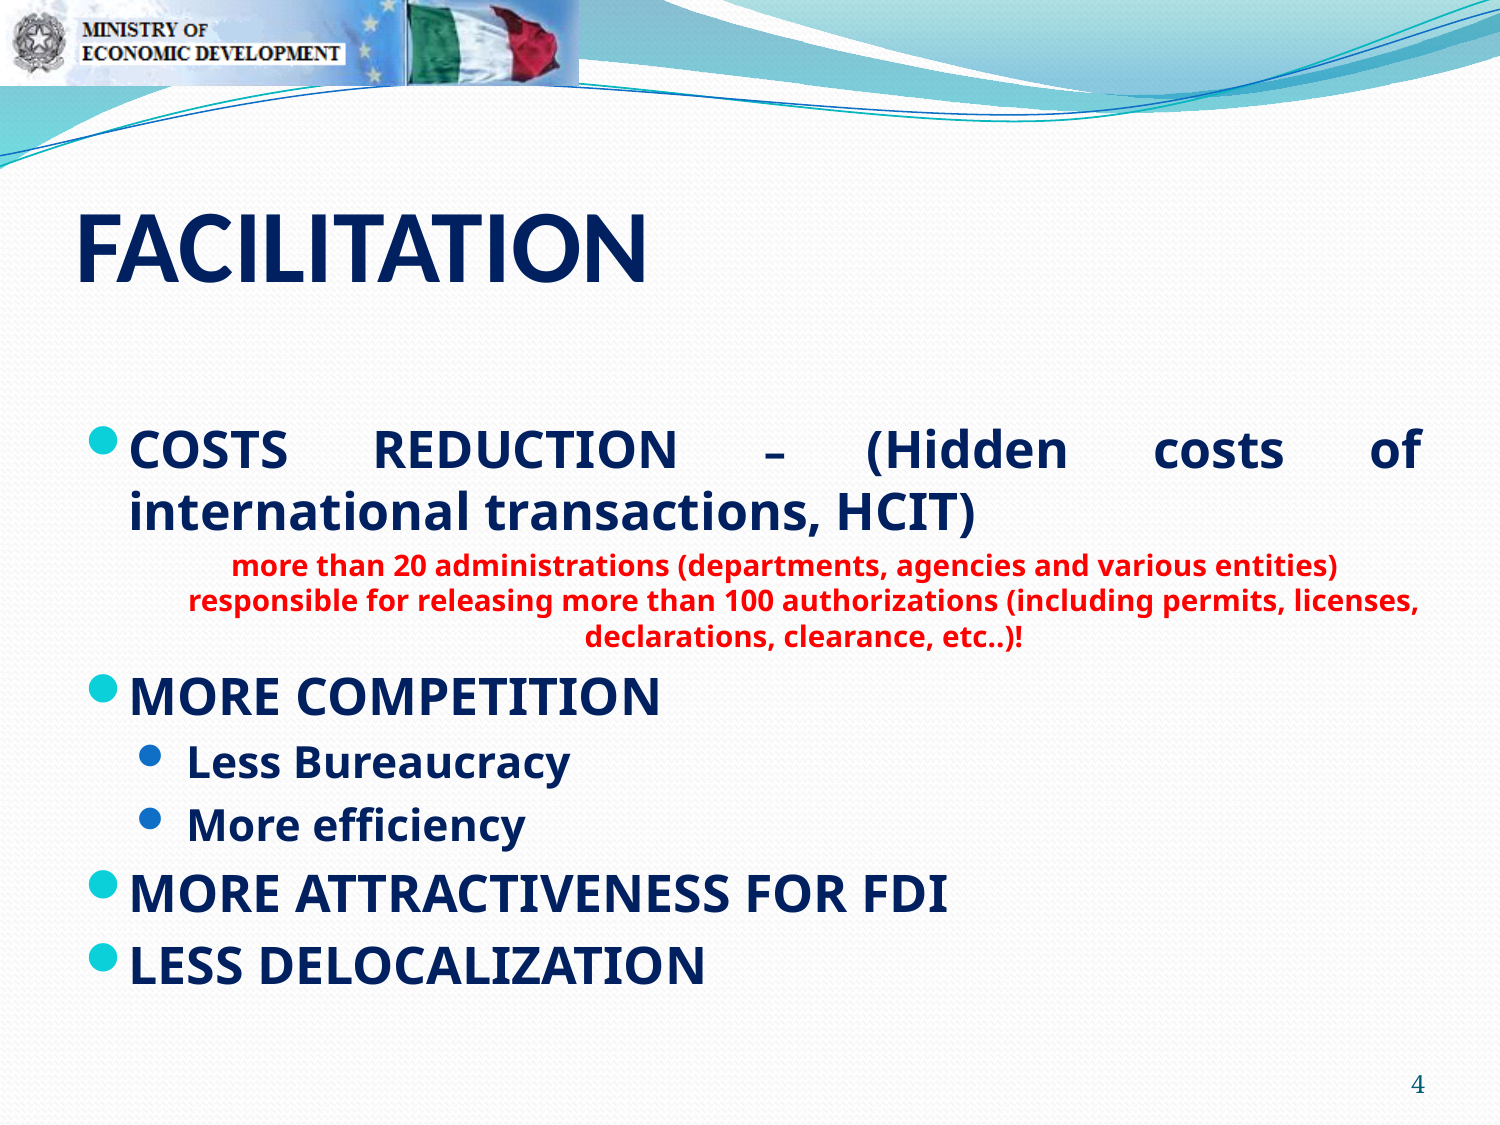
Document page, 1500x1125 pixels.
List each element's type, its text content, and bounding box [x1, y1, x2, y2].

title FACILITATION [75, 115, 1425, 303]
slide_number 4 [1299, 1042, 1425, 1103]
list COSTS REDUCTION – (Hidden costs of international transactions, HCIT) more than 20 administrations (departments, agencies and various entities) responsible for releasing more than 100 authorizations (including permits, licenses, declarations, clearance, etc..)! MORE COMPETITION Less Bureaucracy More efficiency MORE ATTRACTIVENESS FOR FDI LESS DELOCALIZATION [70, 408, 1437, 1006]
picture [0, 0, 579, 87]
